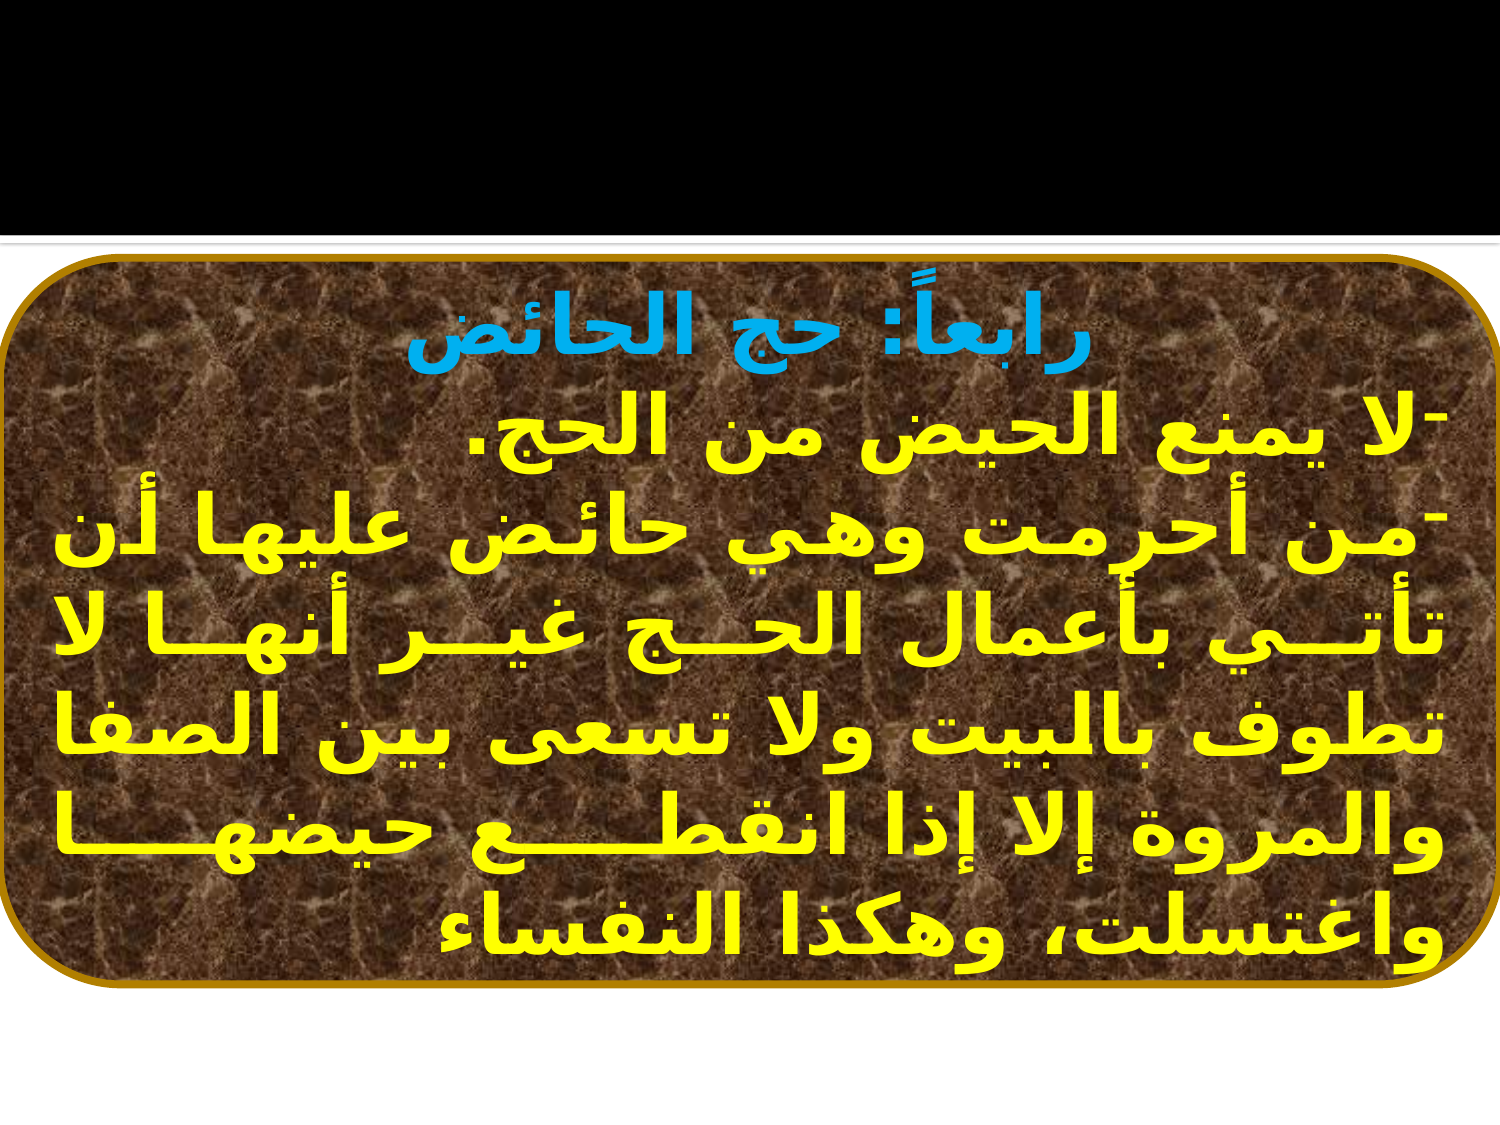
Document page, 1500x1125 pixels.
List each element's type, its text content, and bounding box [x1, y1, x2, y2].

text_box رابعاً: حج الحائض لا يمنع الحيض من الحج. من أحرمت وهي حائض عليها أن تأتي بأعمال الحج غير أنها لا تطوف بالبيت ولا تسعى بين الصفا والمروة إلا إذا انقطع حيضها واغتسلت، وهكذا النفساء [0, 253, 1500, 989]
